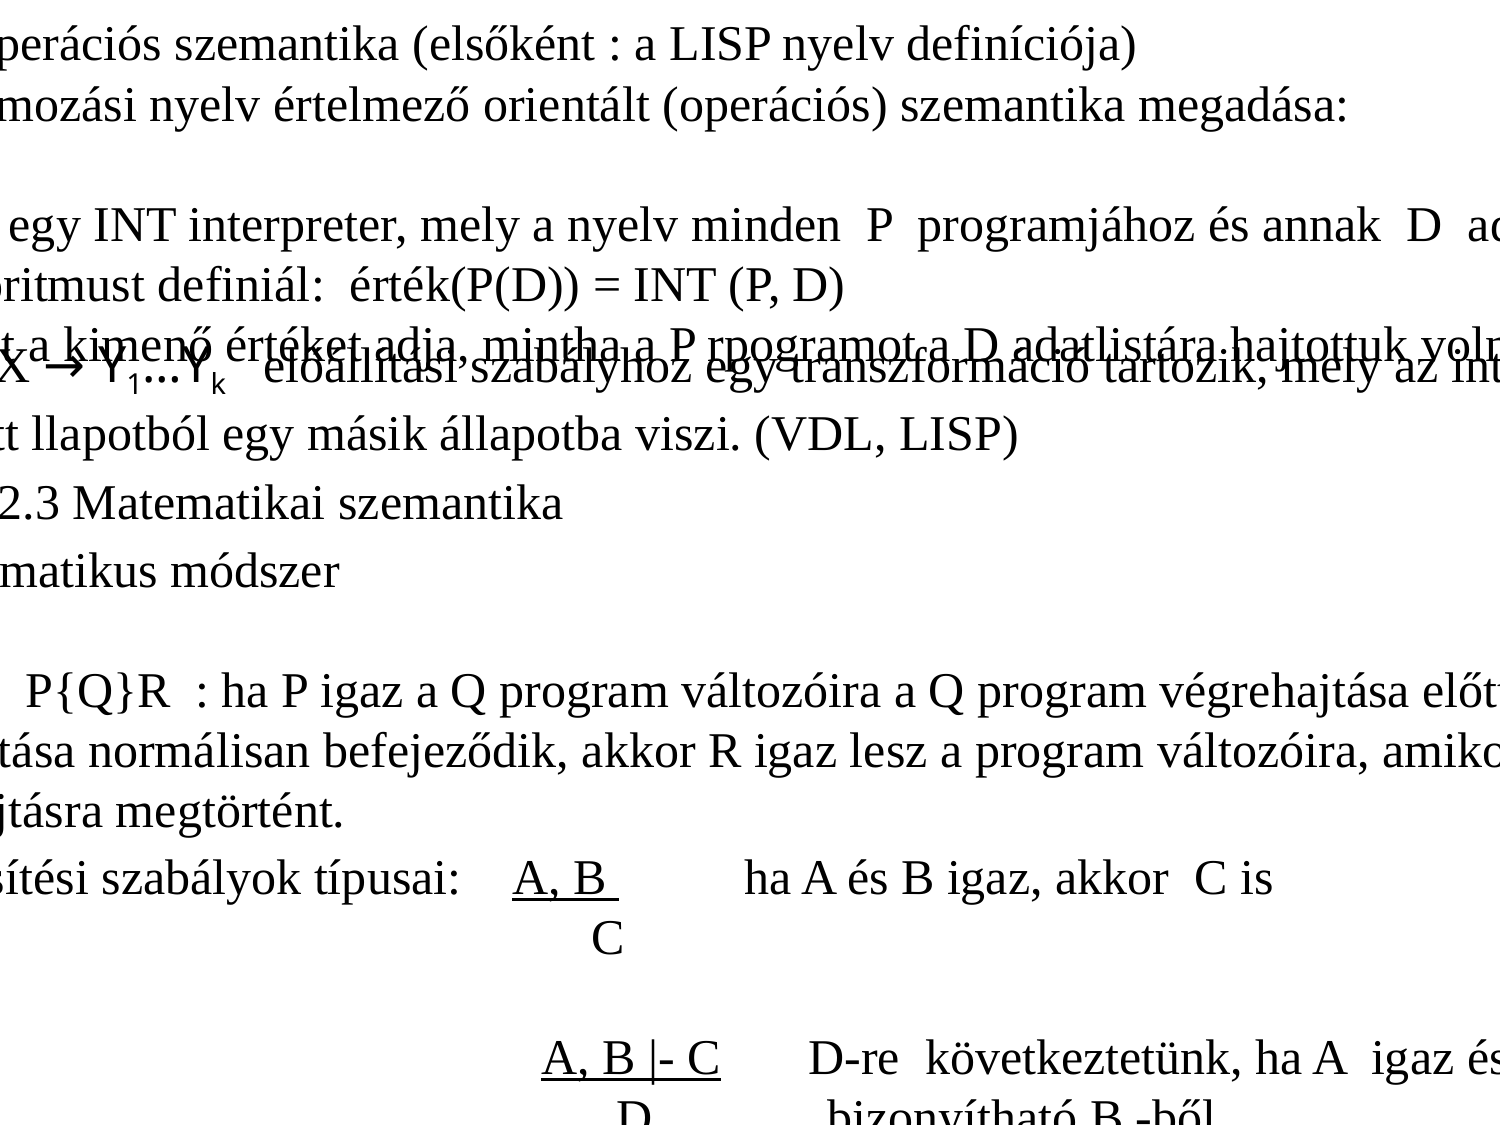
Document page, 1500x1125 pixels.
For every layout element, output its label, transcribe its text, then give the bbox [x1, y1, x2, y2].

text_box Minden X → Y1…Yk előállítási szabályhoz egy transzformáció tartozik, mely az interpretert Egy adott llapotból egy másik állapotba viszi. (VDL, LISP) [0, 324, 1500, 468]
text_box a.) Axiomatikus módszer Axioma: P{Q}R : ha P igaz a Q program változóira a Q program végrehajtása előtt, s Q végrehajtása normálisan befejeződik, akkor R igaz lesz a program változóira, amikor Q Végrehajtásra megtörtént. [0, 530, 1500, 837]
text_box 2.3 Matematikai szemantika [0, 462, 580, 530]
text_box 2.2 Operációs szemantika (elsőként : a LISP nyelv definíciója) [0, 2, 1154, 63]
text_box S programozási nyelv értelmező orientált (operációs) szemantika megadása: Lényege egy INT interpreter, mely a nyelv minden P programjához és annak D adatához Egy algoritmust definiál: érték(P(D)) = INT (P, D) Ugyanazt a kimenő értéket adja, mintha a P rpogramot a D adatlistára hajtottuk volna végre. [0, 63, 1500, 324]
text_box Helyettesítési szabályok típusai: A, B ha A és B igaz, akkor C is C A, B |- C D-re következtetünk, ha A igaz és C D bizonyítható B -ből [0, 837, 1500, 1125]
